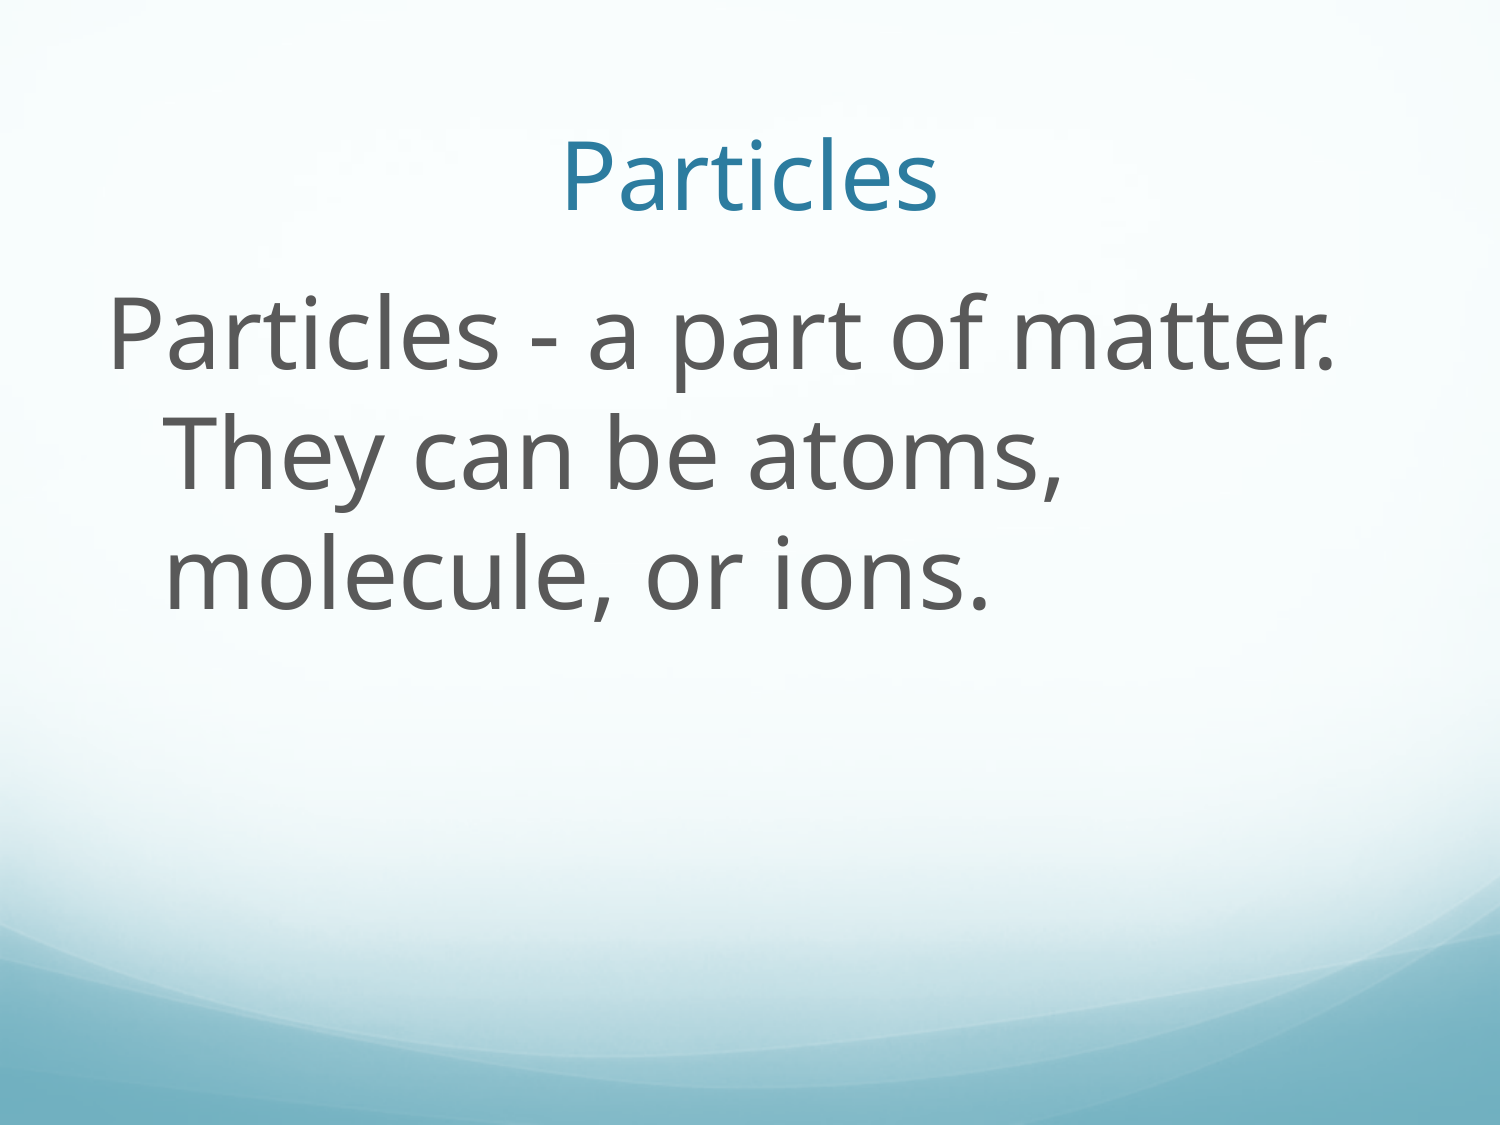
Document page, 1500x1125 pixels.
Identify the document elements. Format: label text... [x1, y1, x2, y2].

list Particles - a part of matter. They can be atoms, molecule, or ions. [90, 262, 1410, 975]
title Particles [90, 17, 1410, 237]
